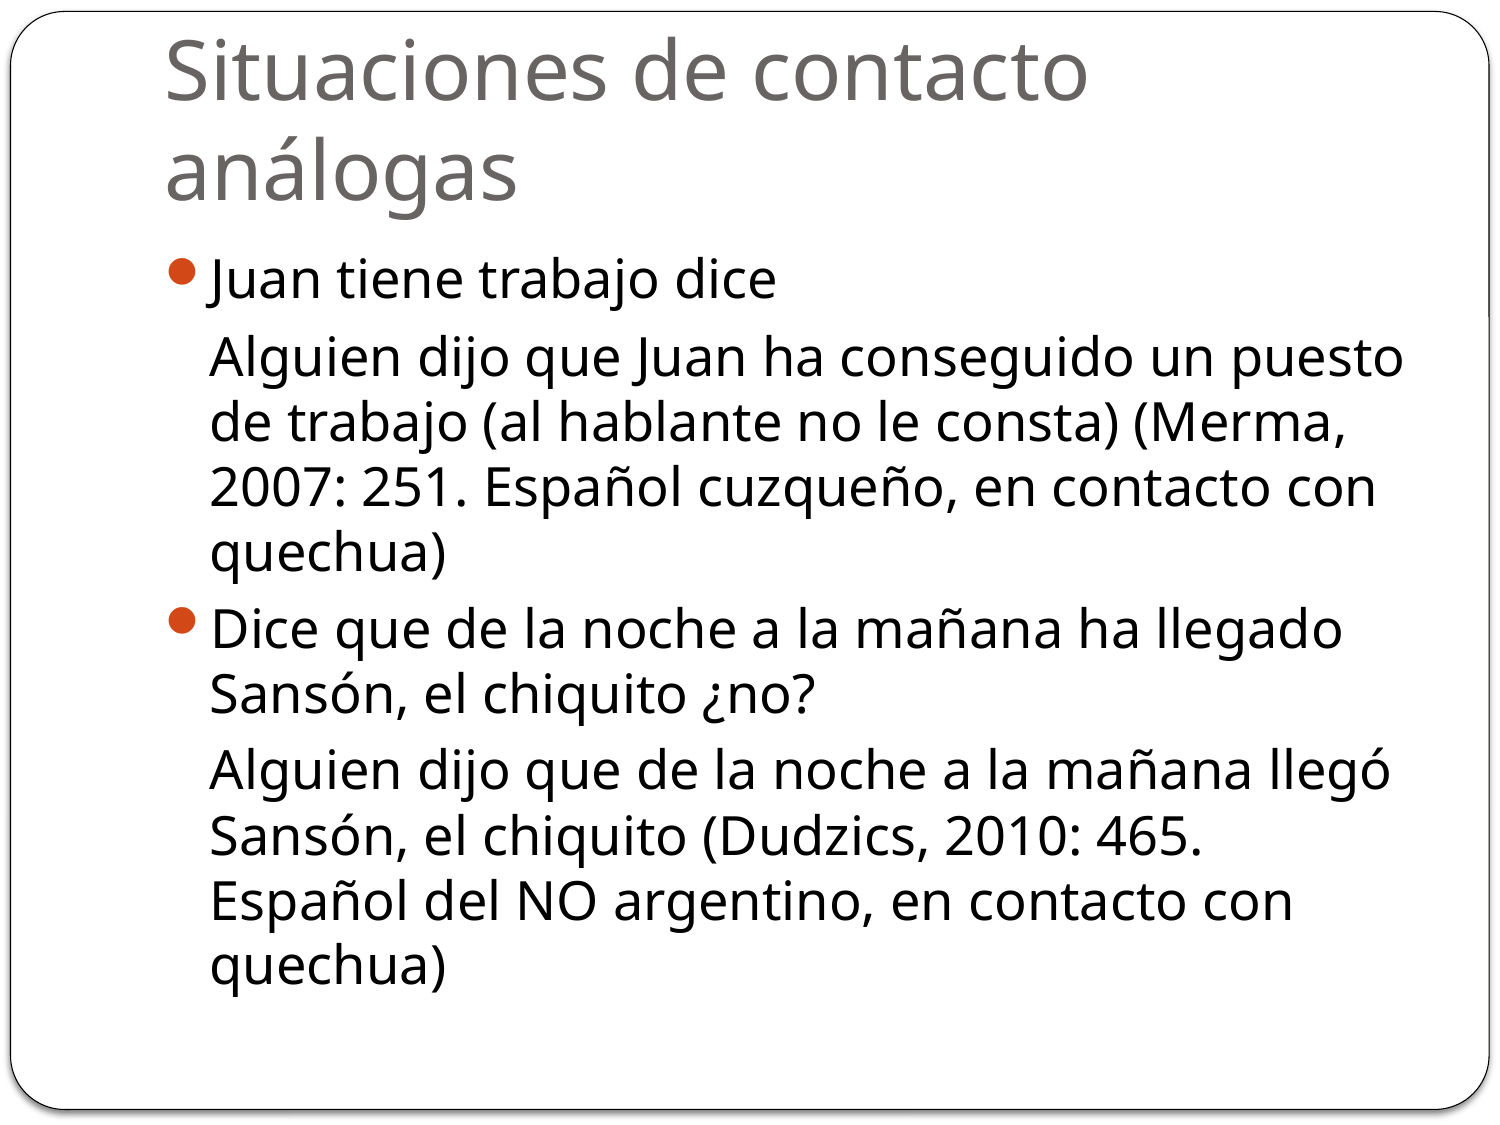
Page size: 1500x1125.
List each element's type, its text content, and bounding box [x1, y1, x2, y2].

list Juan tiene trabajo dice Alguien dijo que Juan ha conseguido un puesto de trabajo (al hablante no le consta) (Merma, 2007: 251. Español cuzqueño, en contacto con quechua) Dice que de la noche a la mañana ha llegado Sansón, el chiquito ¿no? Alguien dijo que de la noche a la mañana llegó Sansón, el chiquito (Dudzics, 2010: 465. Español del NO argentino, en contacto con quechua) [150, 237, 1425, 988]
title Situaciones de contacto análogas [150, 45, 1425, 233]
